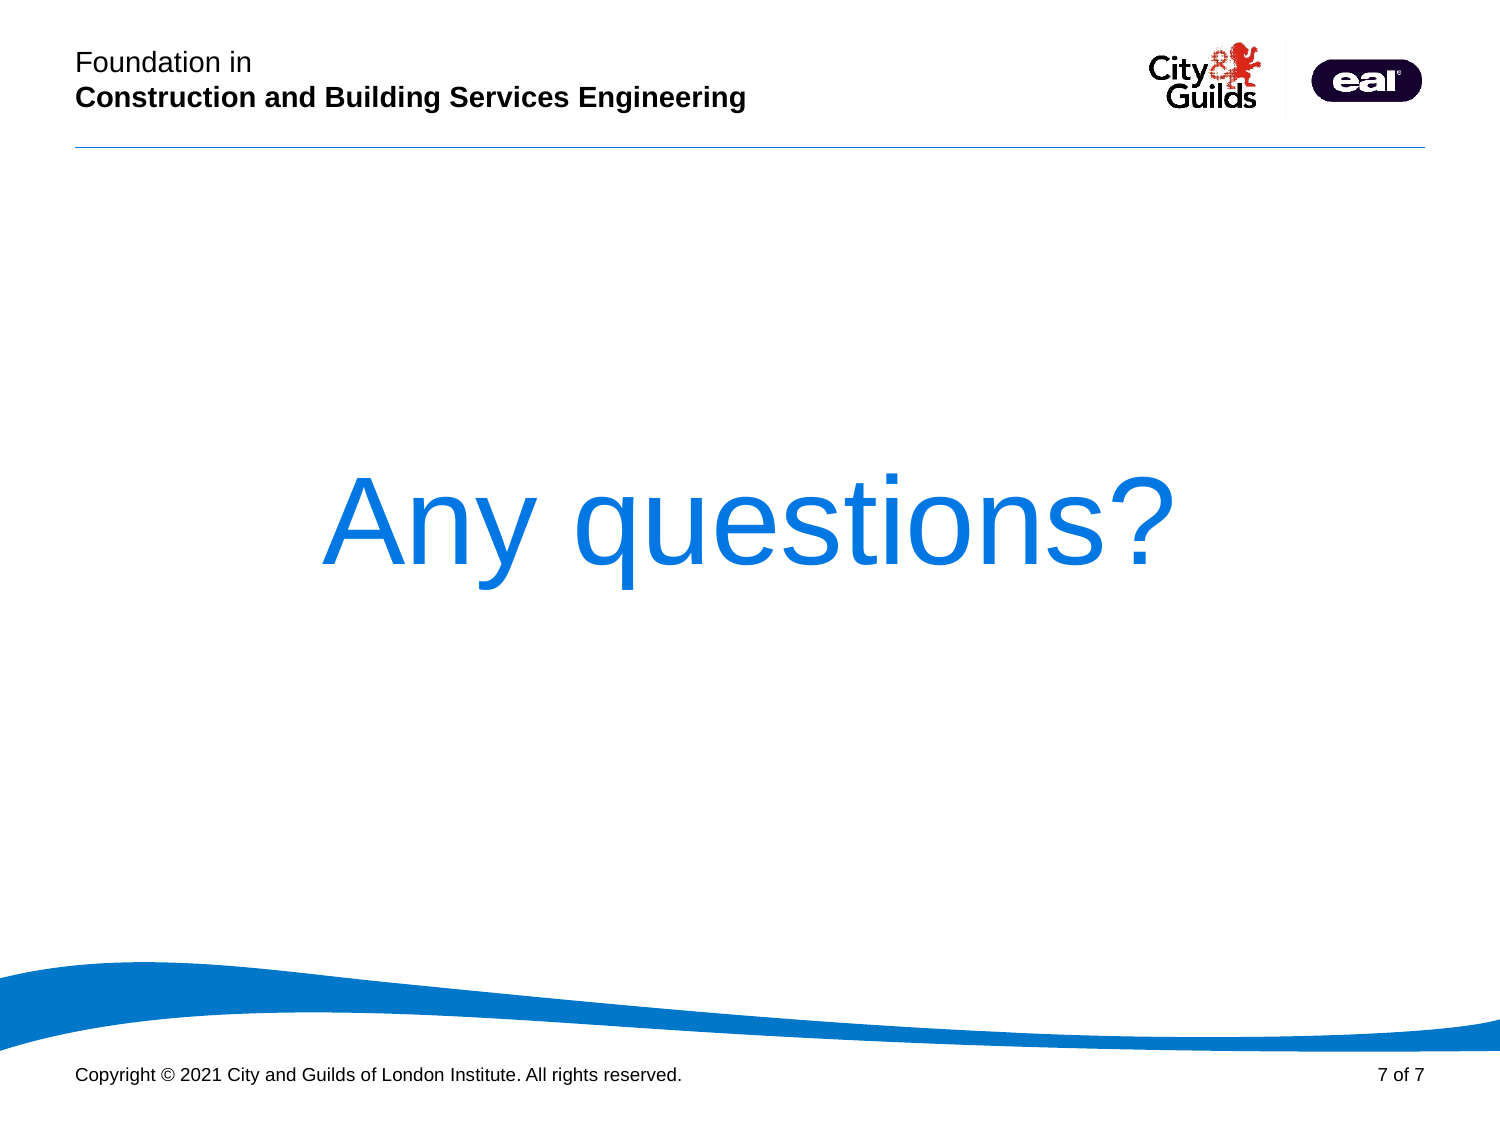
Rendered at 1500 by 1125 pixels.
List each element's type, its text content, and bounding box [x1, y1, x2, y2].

picture [1149, 38, 1422, 121]
list Any questions? [74, 247, 1426, 946]
